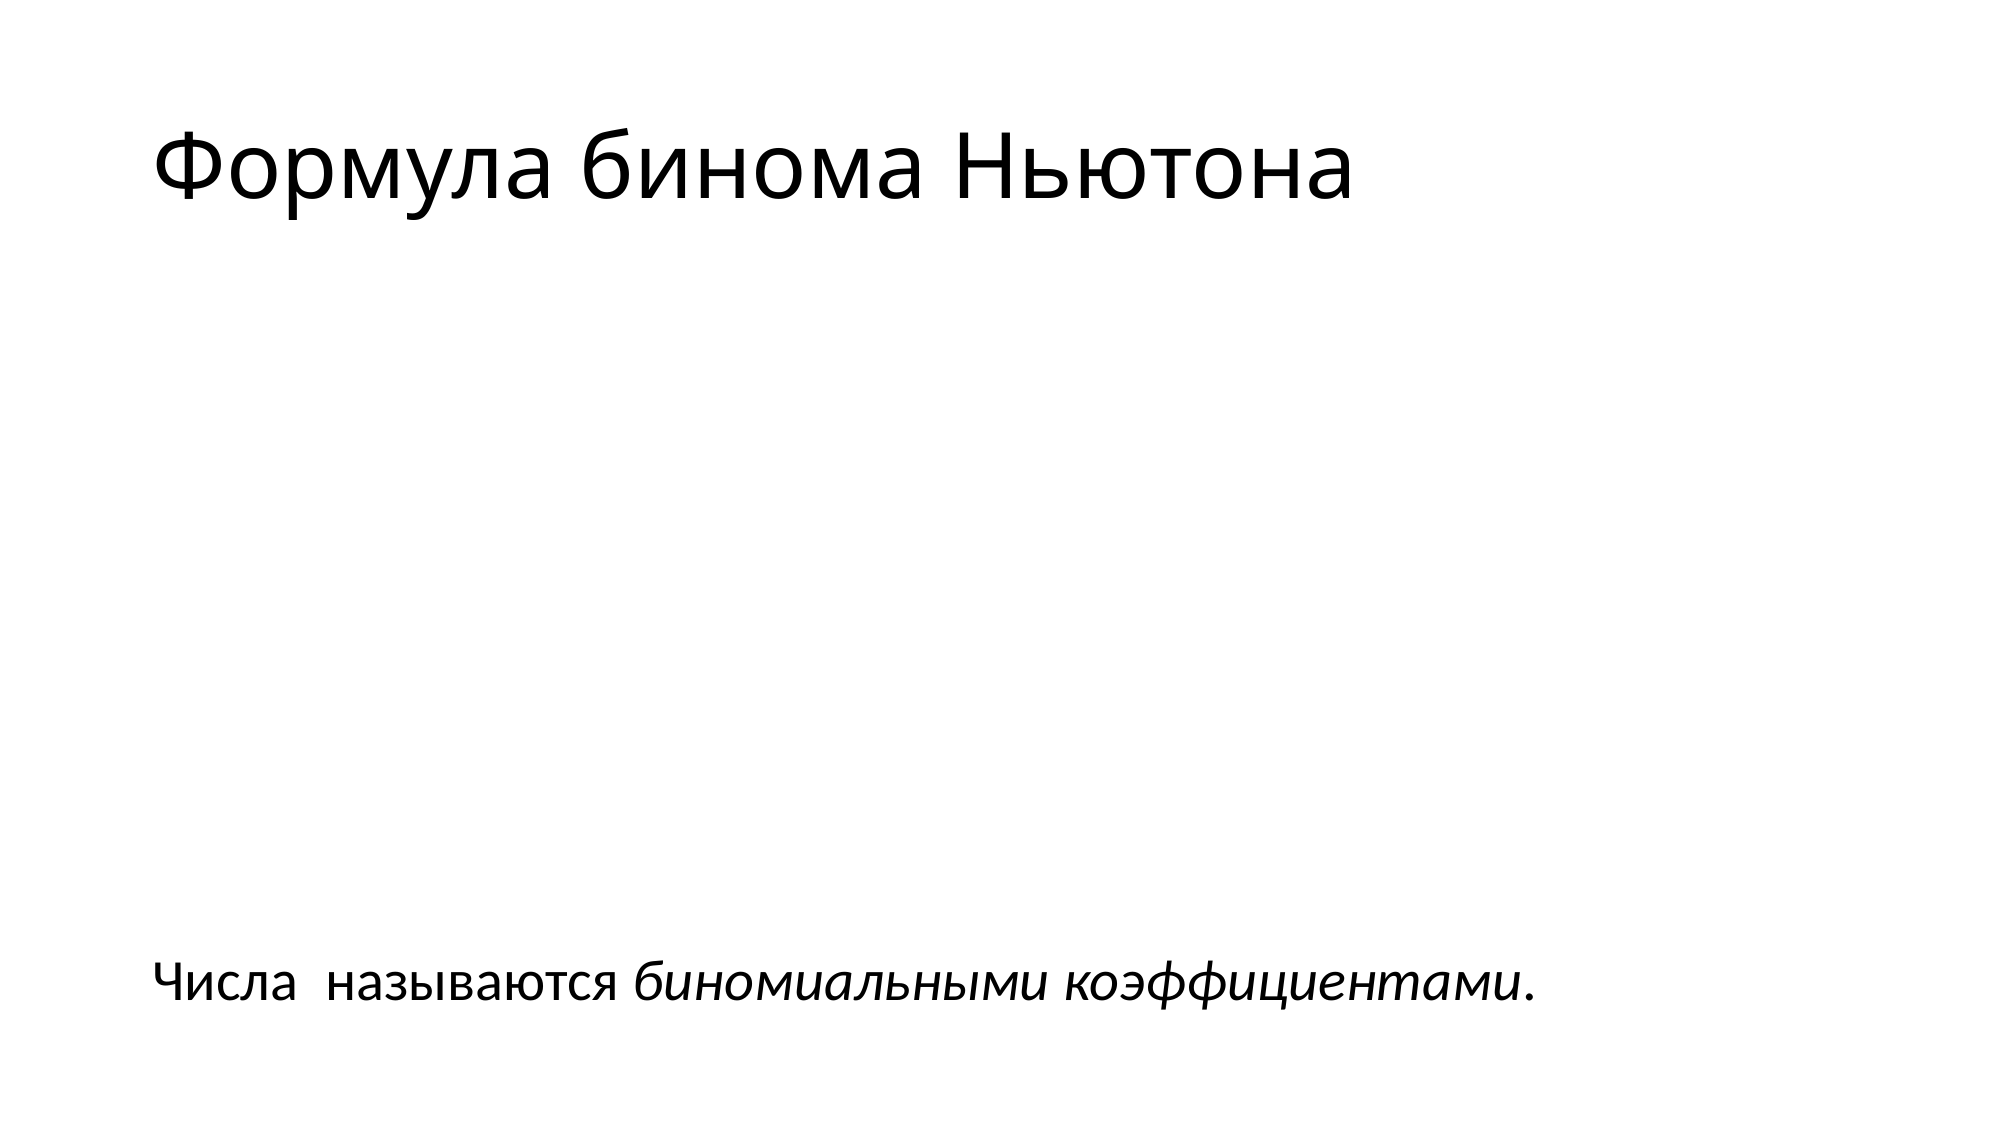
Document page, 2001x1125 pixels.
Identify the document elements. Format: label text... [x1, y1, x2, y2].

title Формула бинома Ньютона [137, 59, 1863, 278]
